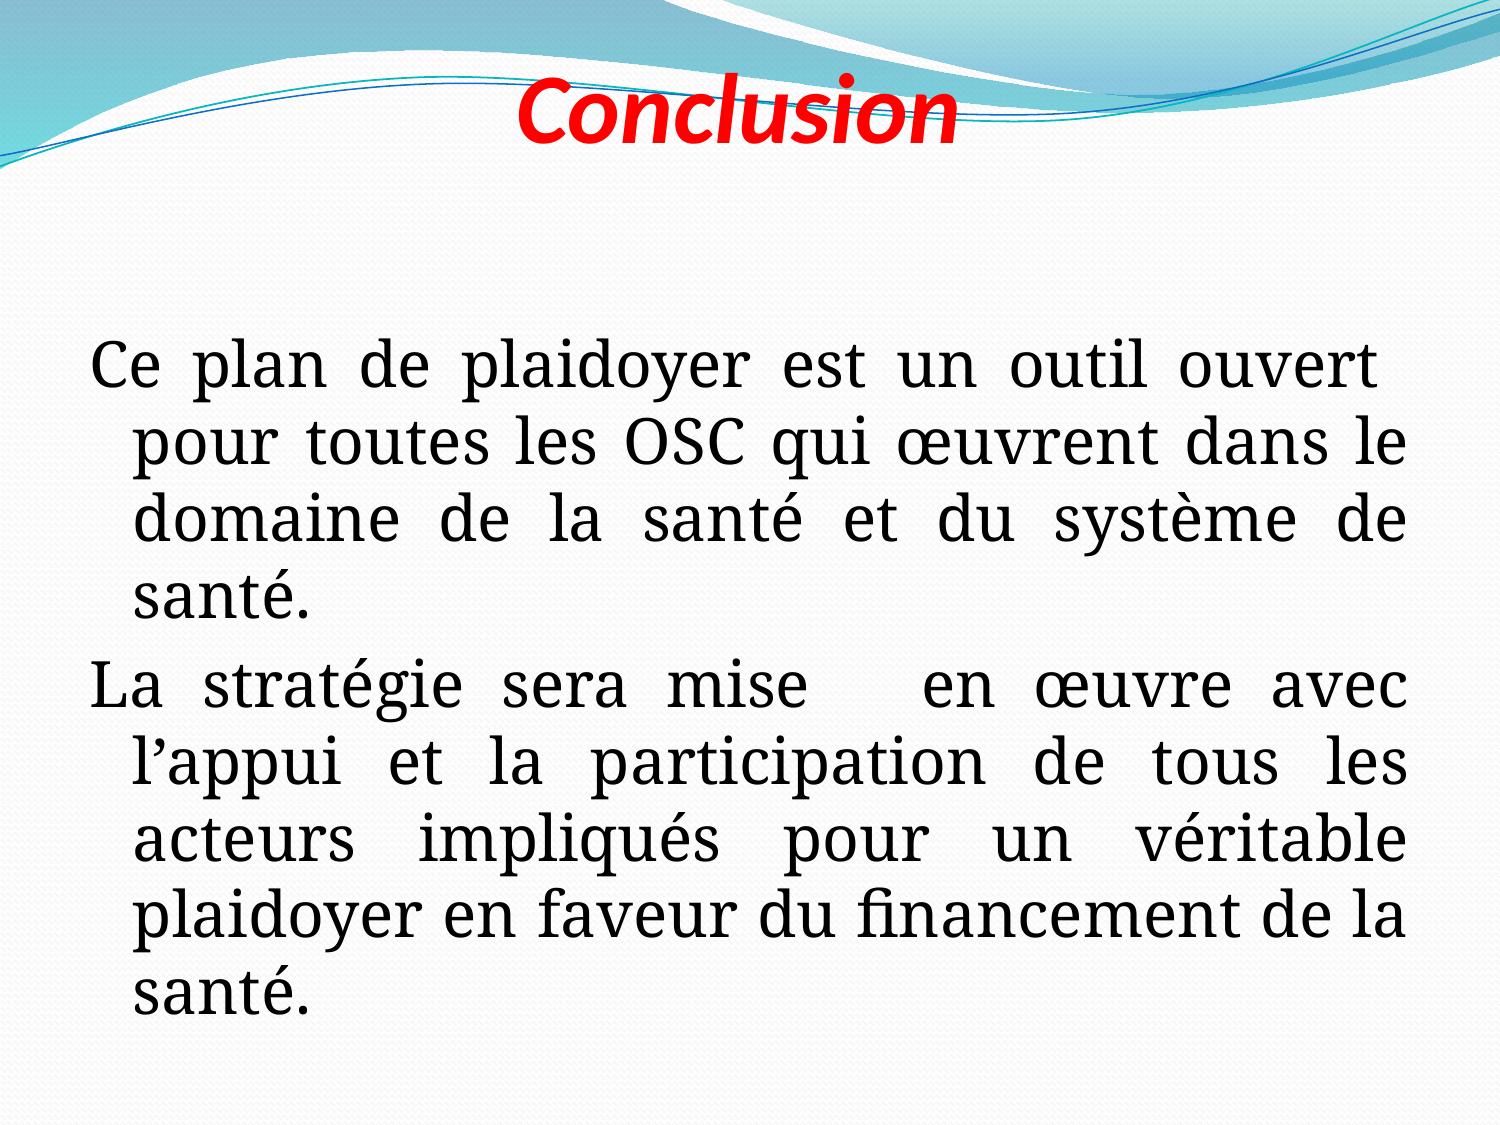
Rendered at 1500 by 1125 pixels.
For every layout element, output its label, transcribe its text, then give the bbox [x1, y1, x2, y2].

list Ce plan de plaidoyer est un outil ouvert pour toutes les OSC qui œuvrent dans le domaine de la santé et du système de santé. La stratégie sera mise en œuvre avec l’appui et la participation de tous les acteurs impliqués pour un véritable plaidoyer en faveur du financement de la santé. [75, 316, 1425, 1038]
title Conclusion [75, 35, 1425, 164]
